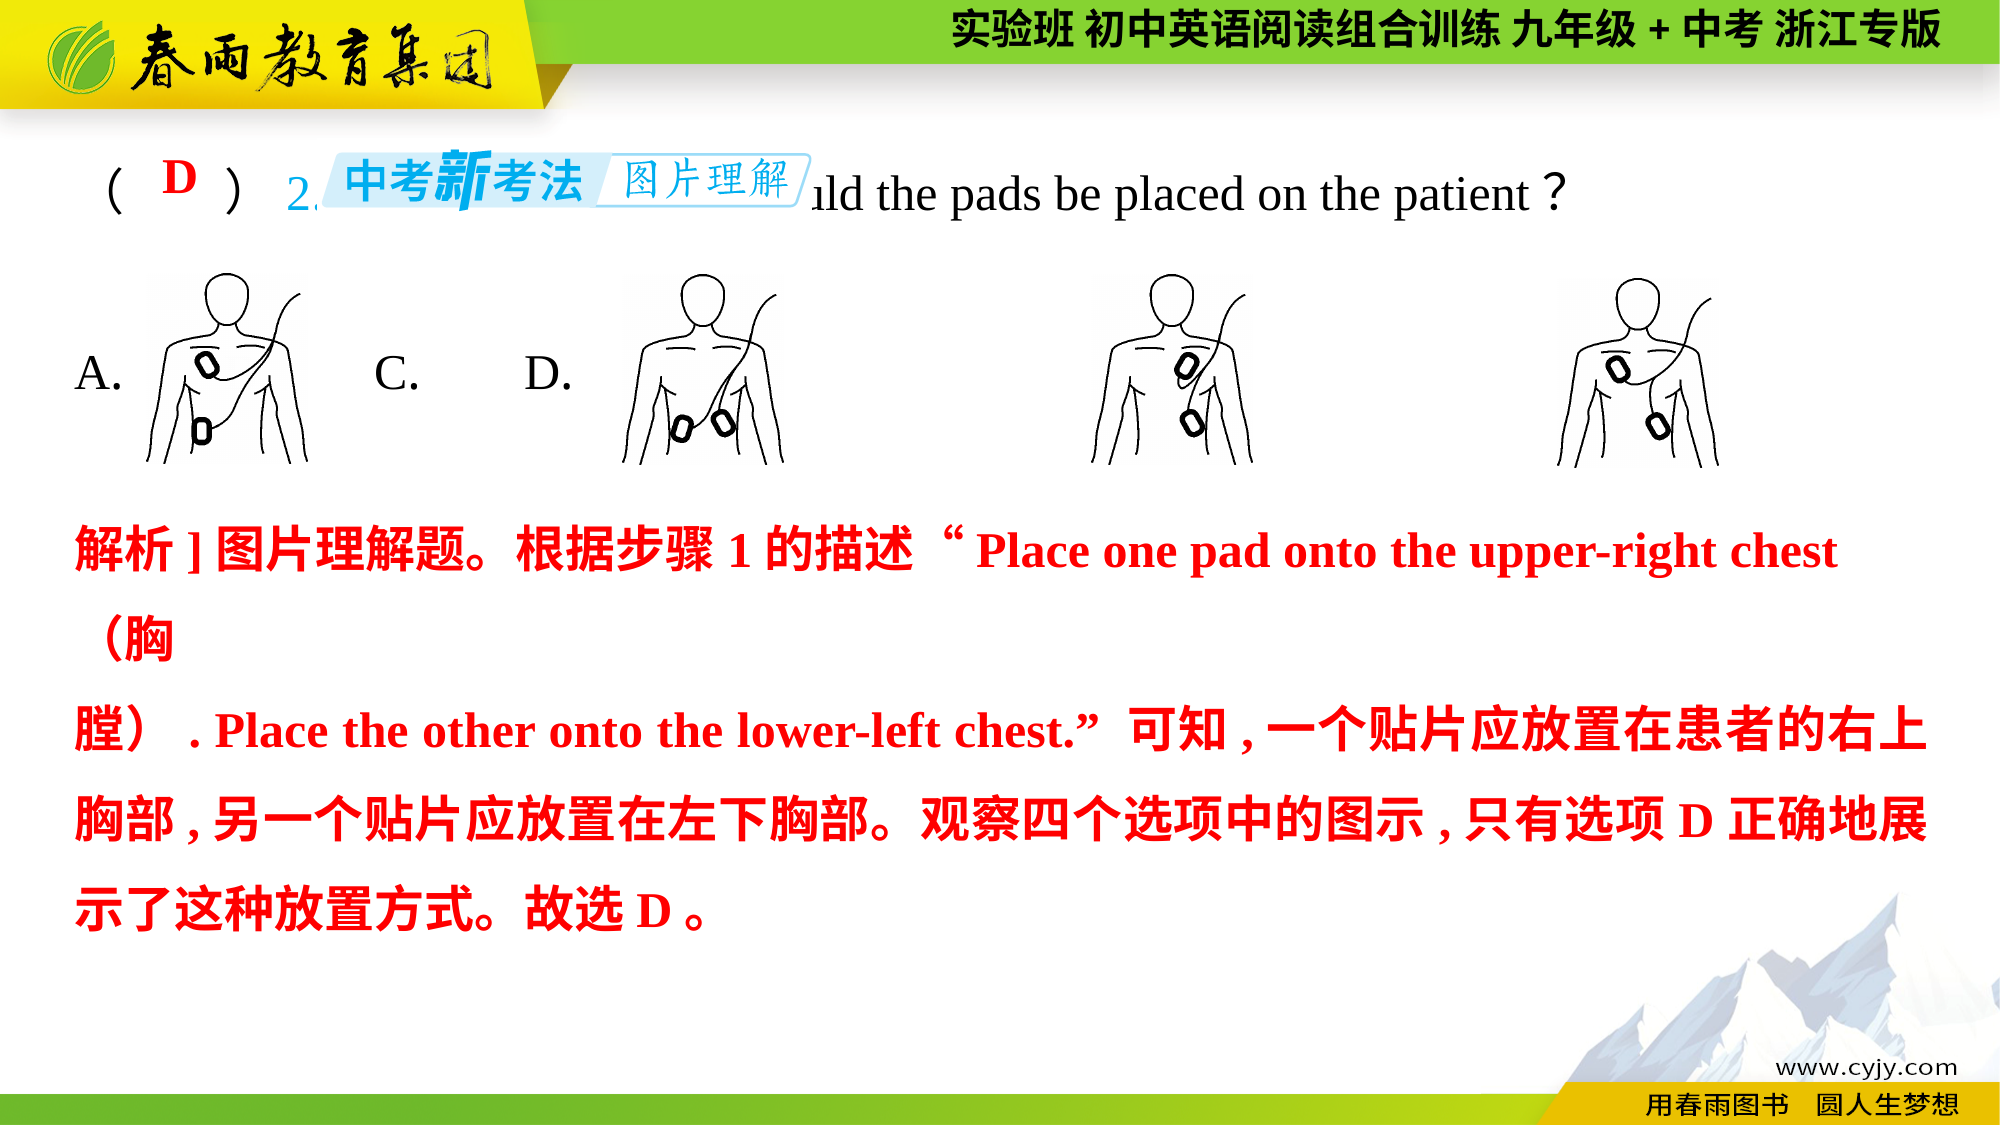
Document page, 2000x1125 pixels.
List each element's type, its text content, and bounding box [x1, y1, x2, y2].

picture [0, 0, 2000, 1125]
text_box 解析]图片理解题。根据步骤1的描述“Place one pad onto the upper-right chest（胸 膛）. Place the other onto the lower-left chest.” 可知,一个贴片应放置在患者的右上胸部,另一个贴片应放置在左下胸部。观察四个选项中的图示,只有选项D正确地展示了这种放置方式。故选D。 [59, 479, 1944, 945]
text_box D [147, 136, 213, 212]
list （ ）2. Where should the pads be placed on the patient？ A. B. C. D. [59, 122, 1944, 411]
